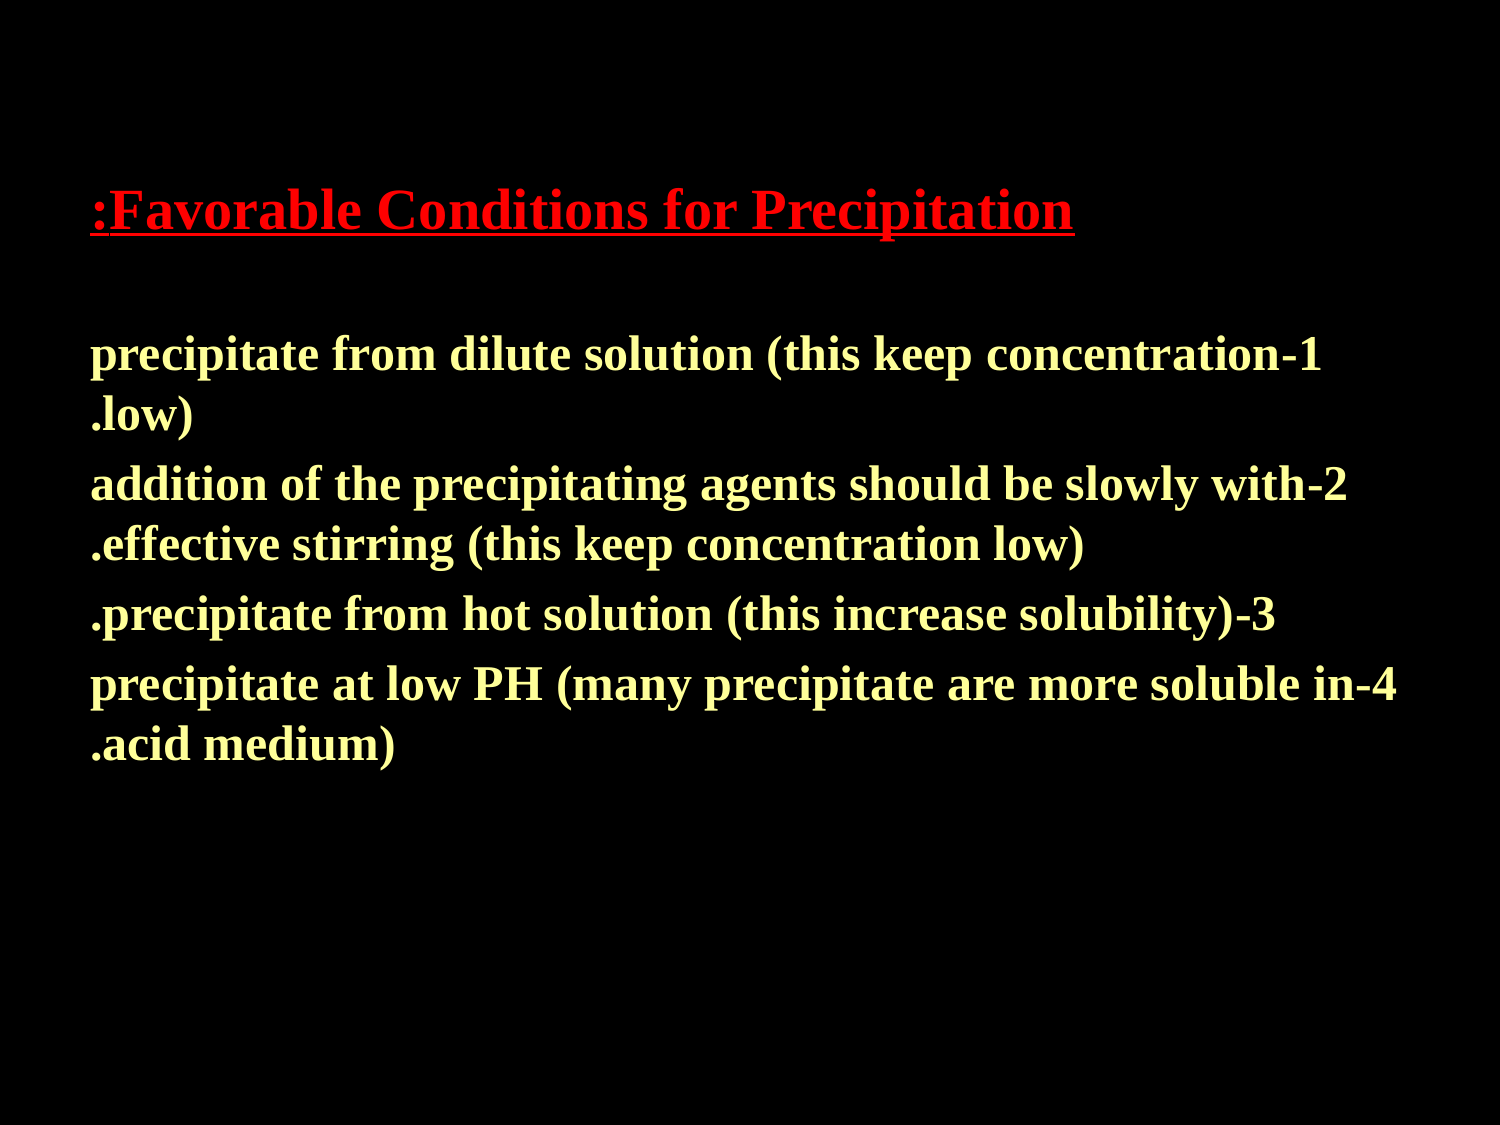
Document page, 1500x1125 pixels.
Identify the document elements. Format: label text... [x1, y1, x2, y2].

list Favorable Conditions for Precipitation: 1-precipitate from dilute solution (this keep concentration low). 2-addition of the precipitating agents should be slowly with effective stirring (this keep concentration low). 3-precipitate from hot solution (this increase solubility). 4-precipitate at low PH (many precipitate are more soluble in acid medium). [75, 82, 1425, 1005]
